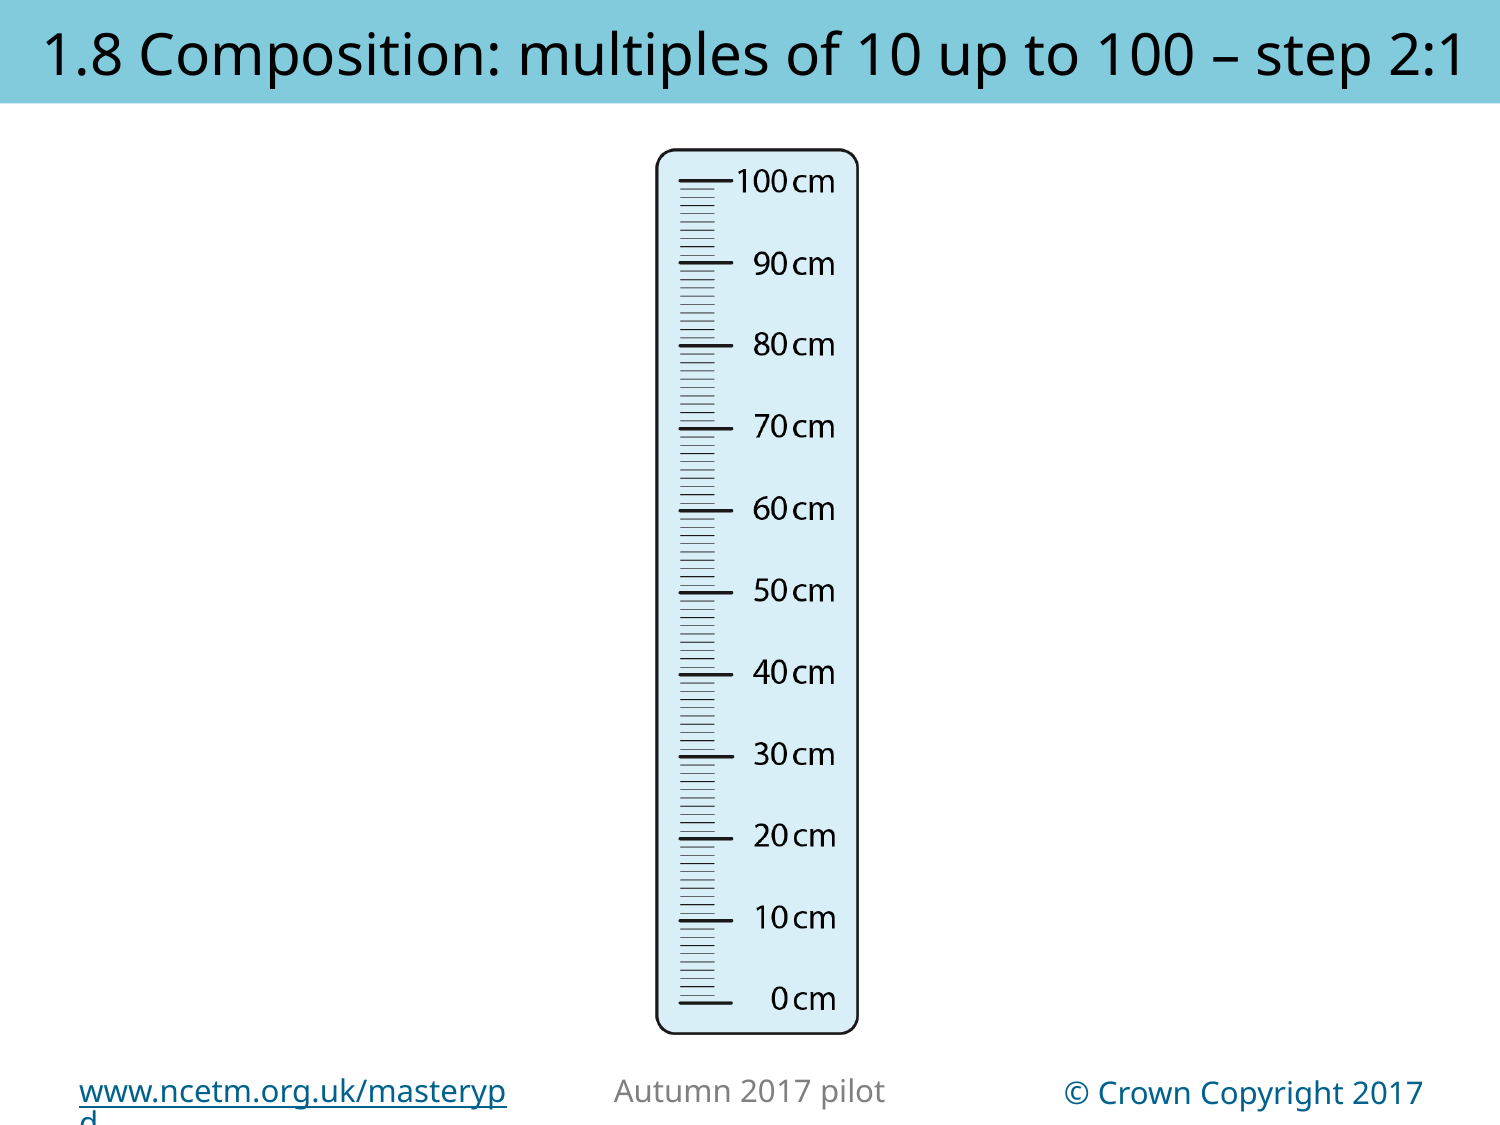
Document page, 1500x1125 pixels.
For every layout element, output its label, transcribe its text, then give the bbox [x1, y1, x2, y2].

list 1.8 Composition: multiples of 10 up to 100 – step 2:1 [0, 0, 1500, 104]
picture [655, 148, 859, 1035]
